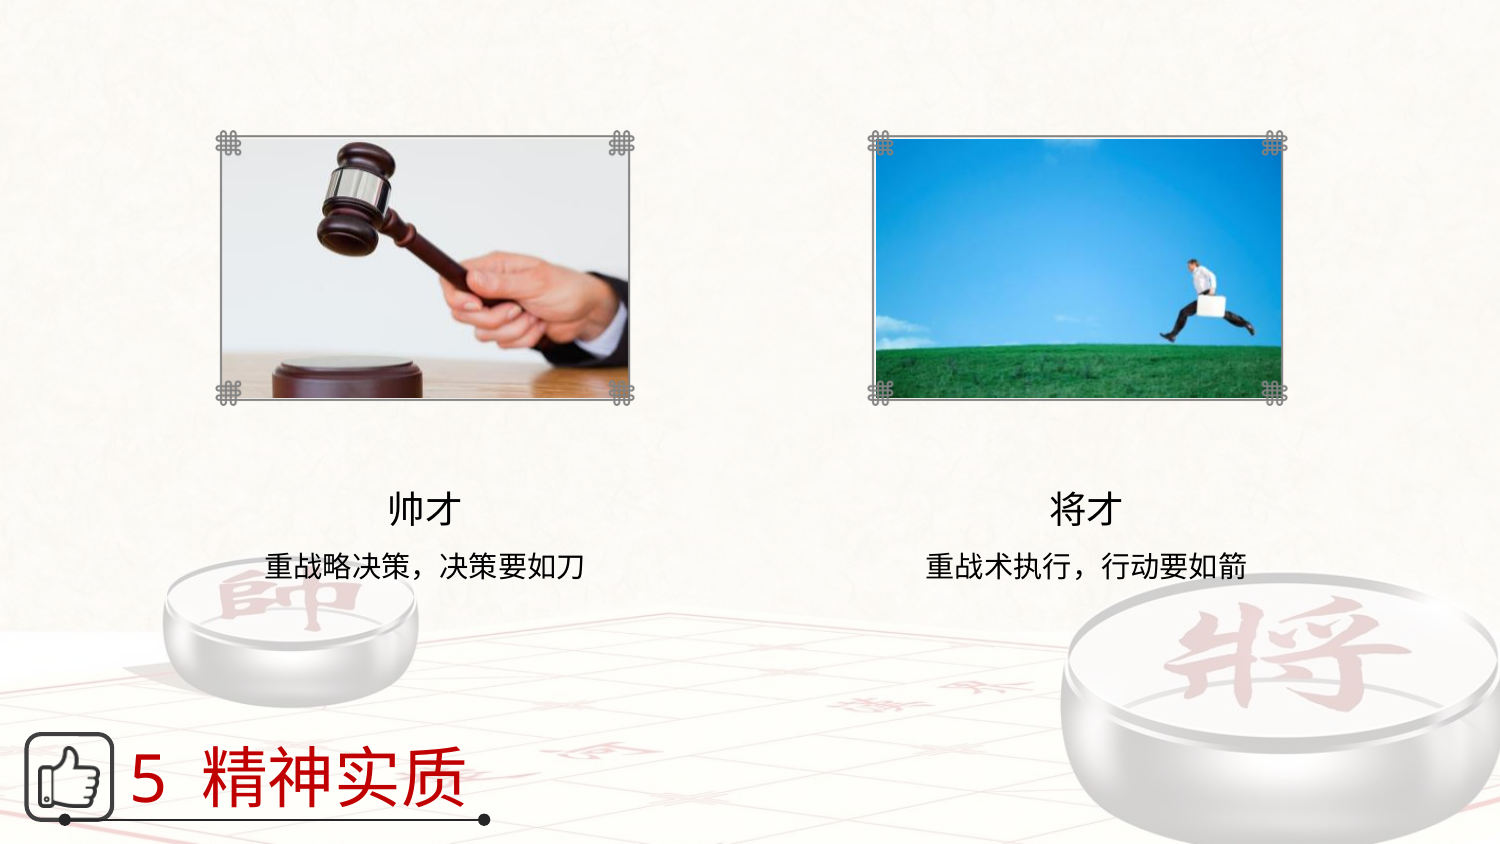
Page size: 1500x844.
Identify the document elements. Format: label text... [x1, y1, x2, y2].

text_box 将才 重战术执行，行动要如箭 [891, 433, 1282, 592]
text_box 帅才 重战略决策，决策要如刀 [226, 433, 624, 592]
text_box 5 精神实质 [115, 728, 514, 824]
picture [209, 126, 642, 411]
text_box [24, 732, 115, 822]
picture [861, 126, 1294, 411]
picture [38, 746, 101, 808]
